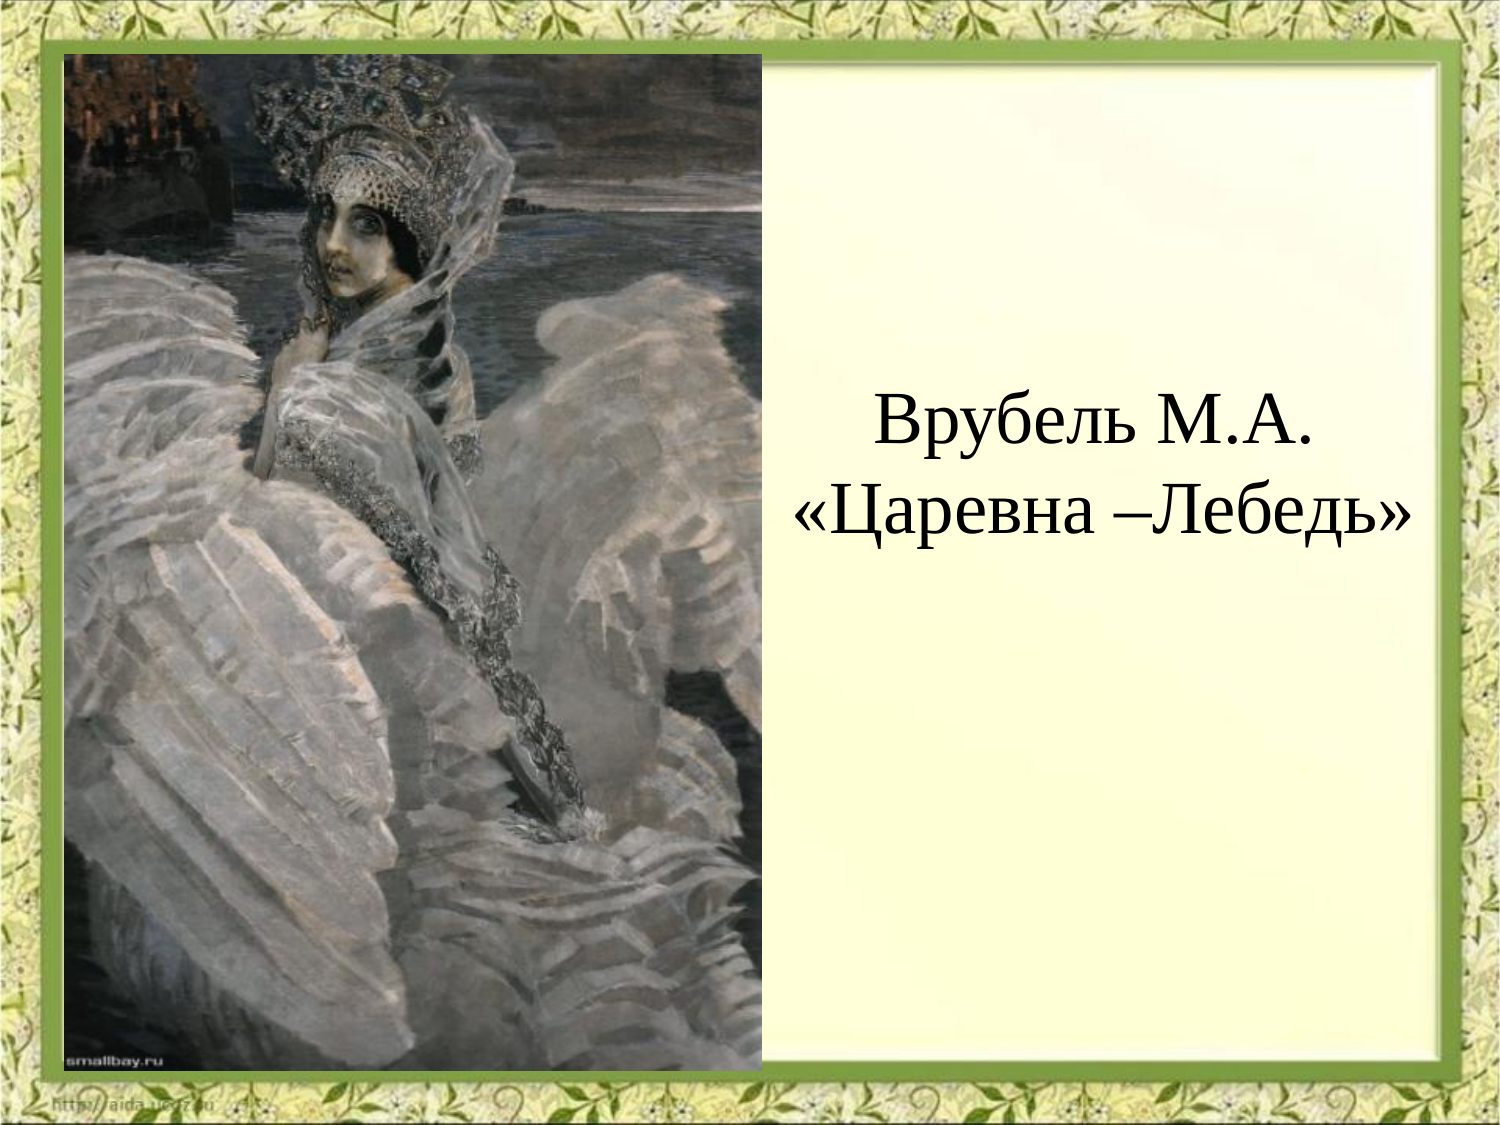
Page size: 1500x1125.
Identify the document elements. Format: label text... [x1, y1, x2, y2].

text_box Врубель М.А. «Царевна –Лебедь» [776, 361, 1431, 557]
picture [0, 0, 1500, 1125]
